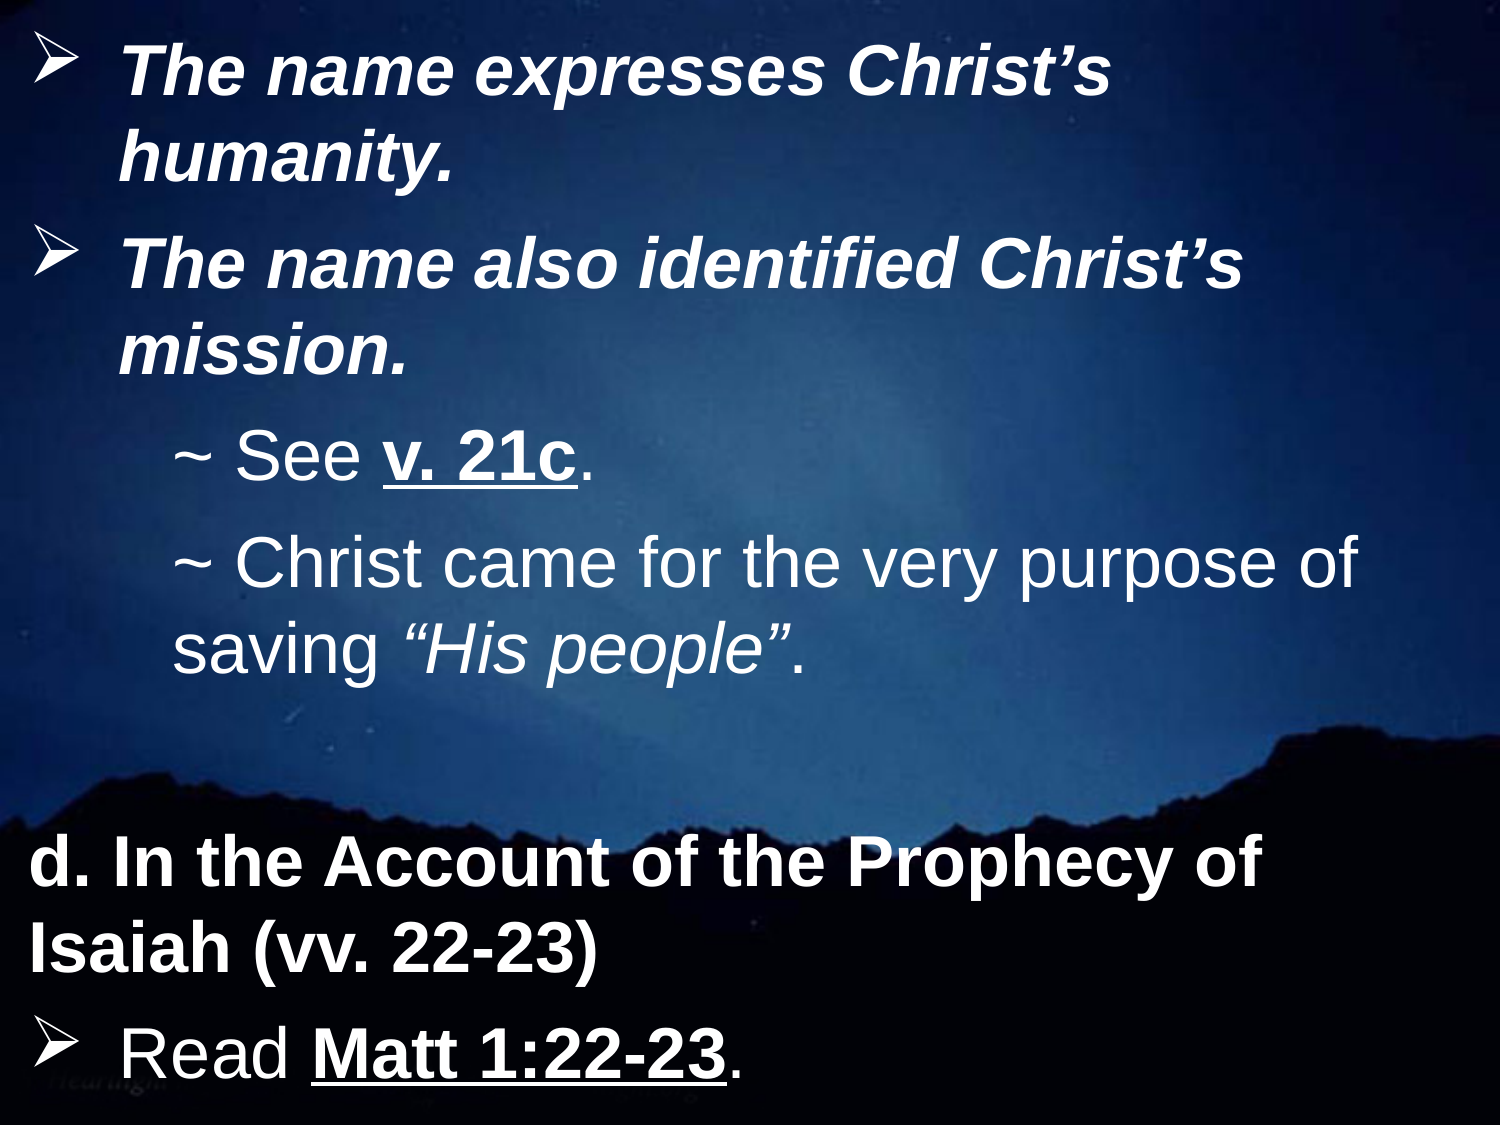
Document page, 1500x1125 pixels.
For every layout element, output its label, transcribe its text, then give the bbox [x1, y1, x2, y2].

subtitle The name expresses Christ’s humanity. The name also identified Christ’s mission. ~ See v. 21c. ~ Christ came for the very purpose of saving “His people”. d. In the Account of the Prophecy of Isaiah (vv. 22-23) Read Matt 1:22-23. [13, 16, 1484, 1108]
picture [0, 0, 1500, 1125]
